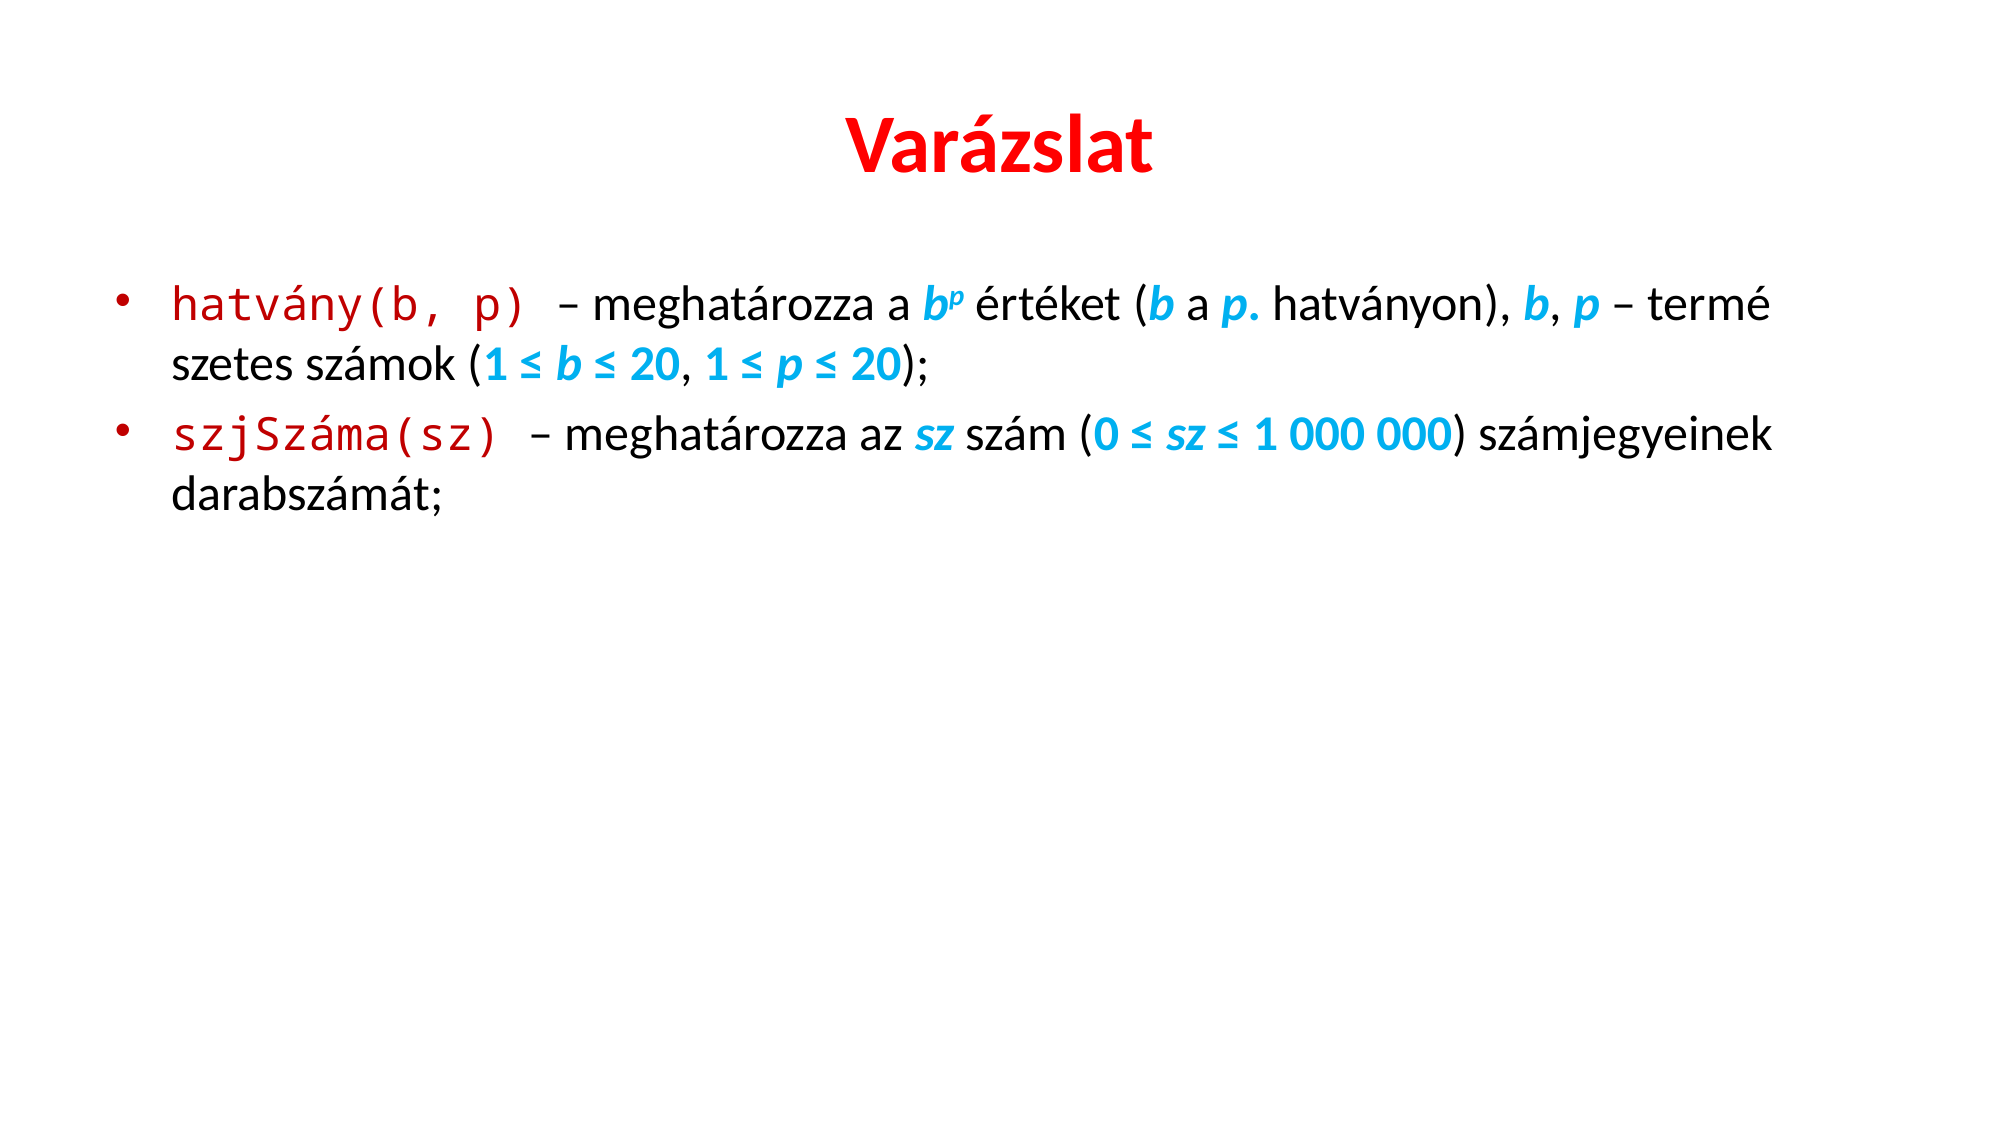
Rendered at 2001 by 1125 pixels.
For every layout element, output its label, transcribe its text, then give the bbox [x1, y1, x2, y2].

title Varázslat [99, 45, 1900, 233]
list hatvány(b, p) – meghatározza a bp értéket (b a p. hatványon), b, p – termé­szetes számok (1 ≤ b ≤ 20, 1 ≤ p ≤ 20); szjSzáma(sz) – meghatározza az sz szám (0 ≤ sz ≤ 1 000 000) számjegyeinek darabszámát; [99, 262, 1900, 1005]
